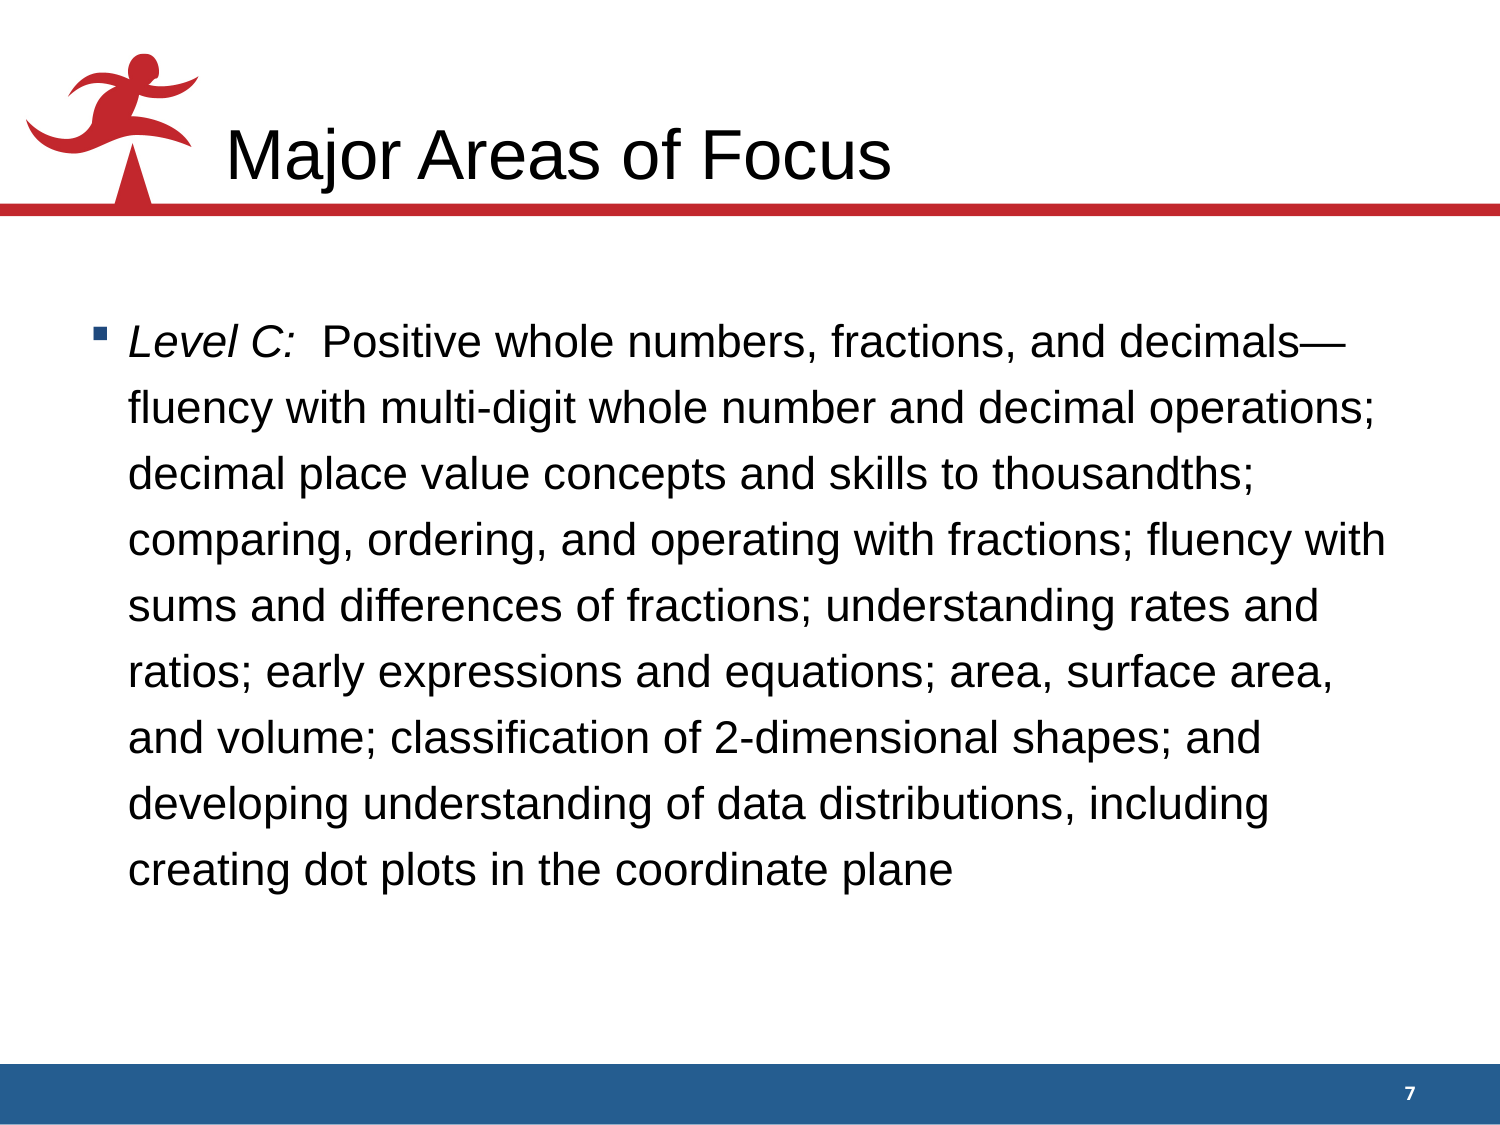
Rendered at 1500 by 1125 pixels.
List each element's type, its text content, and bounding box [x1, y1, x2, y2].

list Level C: Positive whole numbers, fractions, and decimals—fluency with multi-digit whole number and decimal operations; decimal place value concepts and skills to thousandths; comparing, ordering, and operating with fractions; fluency with sums and differences of fractions; understanding rates and ratios; early expressions and equations; area, surface area, and volume; classification of 2-dimensional shapes; and developing understanding of data distributions, including creating dot plots in the coordinate plane [75, 293, 1425, 971]
title Major Areas of Focus [210, 52, 1373, 203]
picture [0, 0, 1500, 1125]
